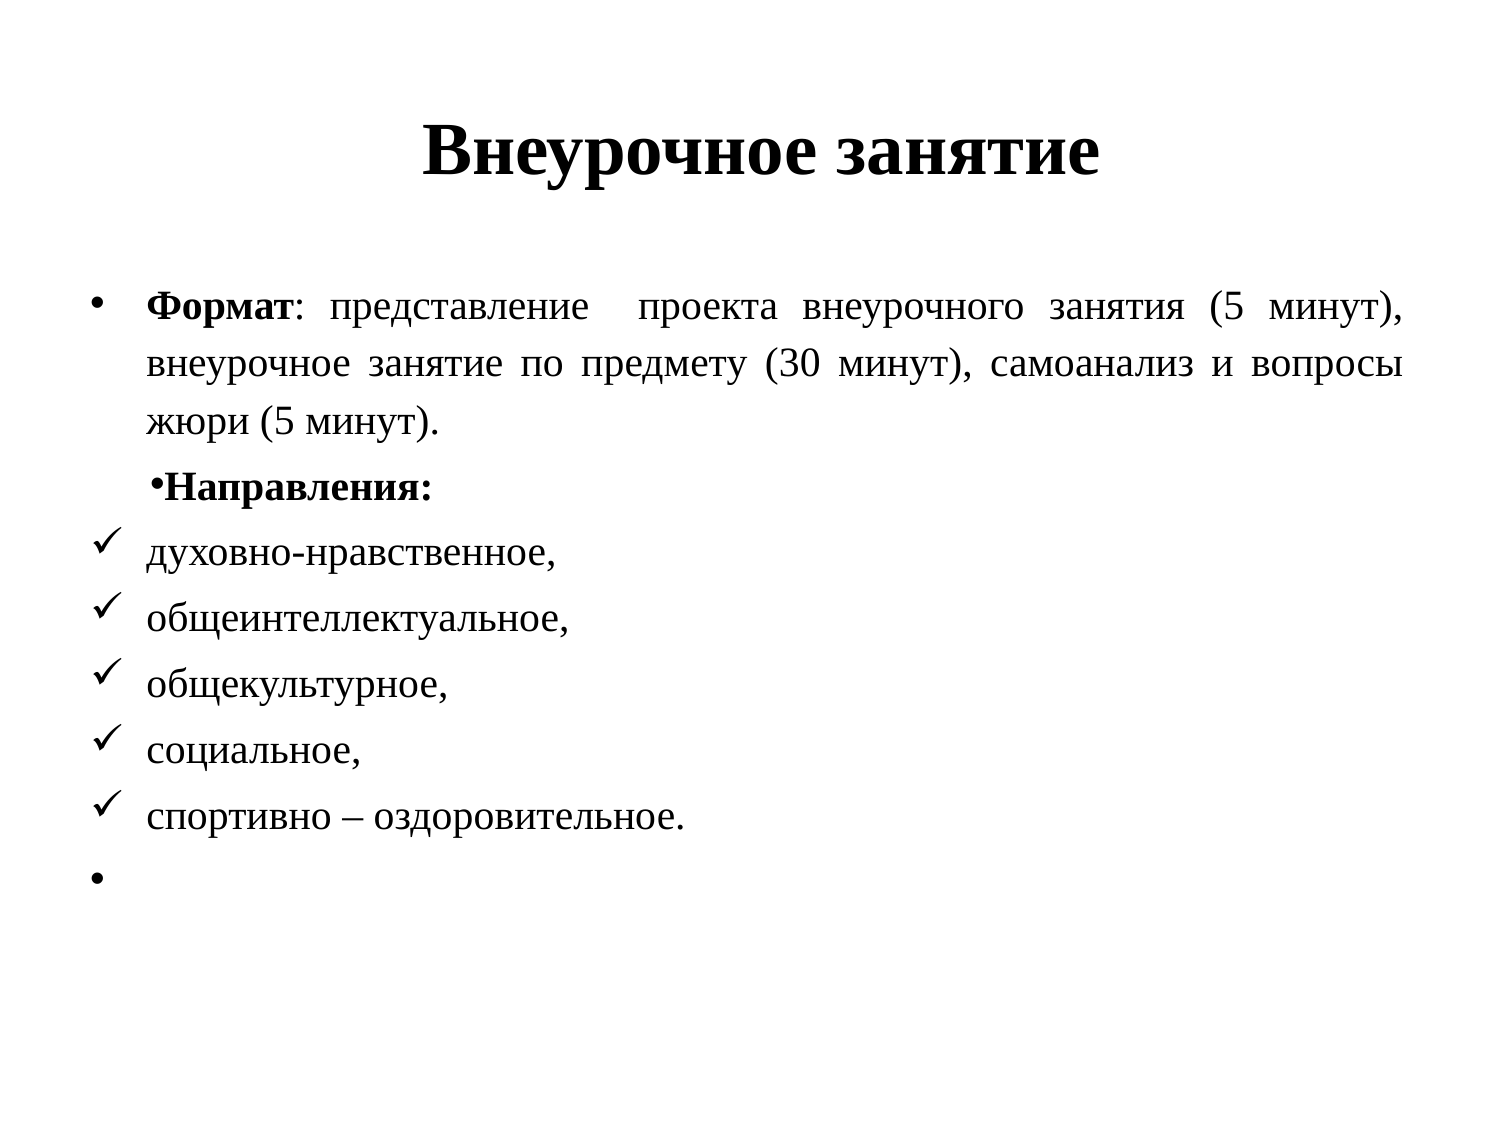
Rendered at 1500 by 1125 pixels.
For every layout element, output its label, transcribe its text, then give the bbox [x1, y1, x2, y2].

list Формат: представление проекта внеурочного занятия (5 минут), внеурочное занятие по предмету (30 минут), самоанализ и вопросы жюри (5 минут). Направления: духовно-нравственное, общеинтеллектуальное, общекультурное, социальное, спортивно – оздоровительное. [75, 262, 1425, 1005]
title Внеурочное занятие [75, 45, 1425, 232]
